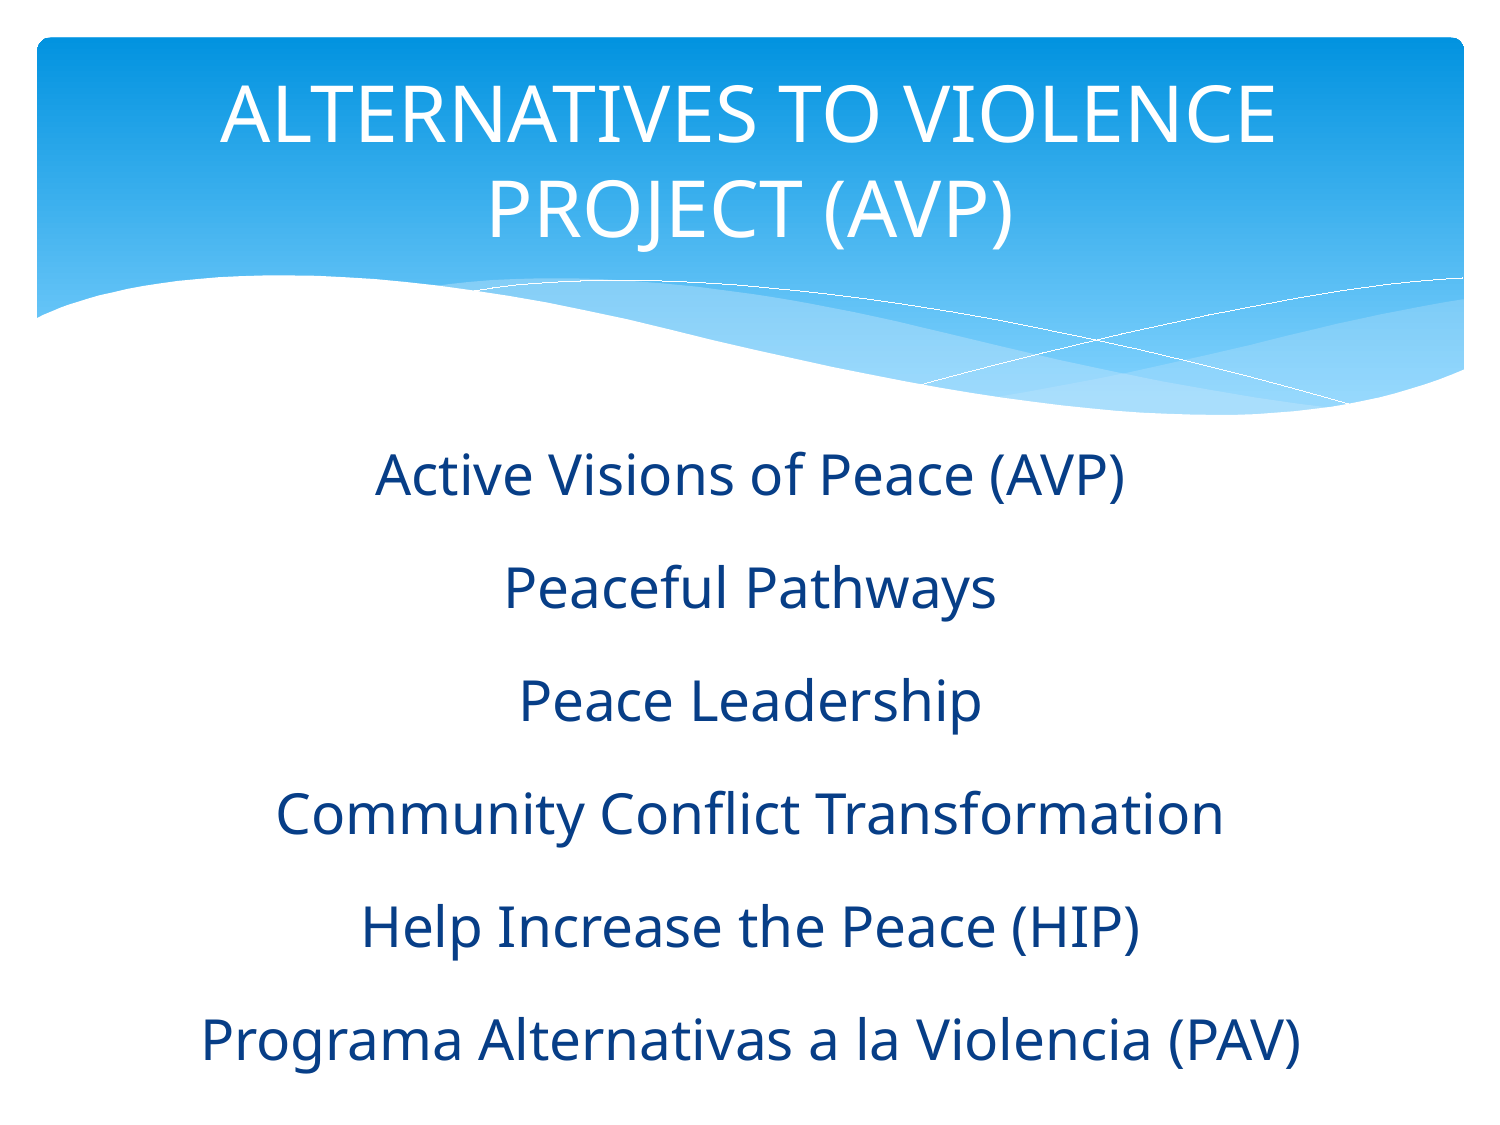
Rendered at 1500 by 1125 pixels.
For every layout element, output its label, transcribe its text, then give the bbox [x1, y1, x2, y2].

list Active Visions of Peace (AVP) Peaceful Pathways Peace Leadership Community Conflict Transformation Help Increase the Peace (HIP) Programa Alternativas a la Violencia (PAV) [143, 397, 1359, 1081]
title ALTERNATIVES TO VIOLENCE PROJECT (AVP) [75, 55, 1425, 261]
